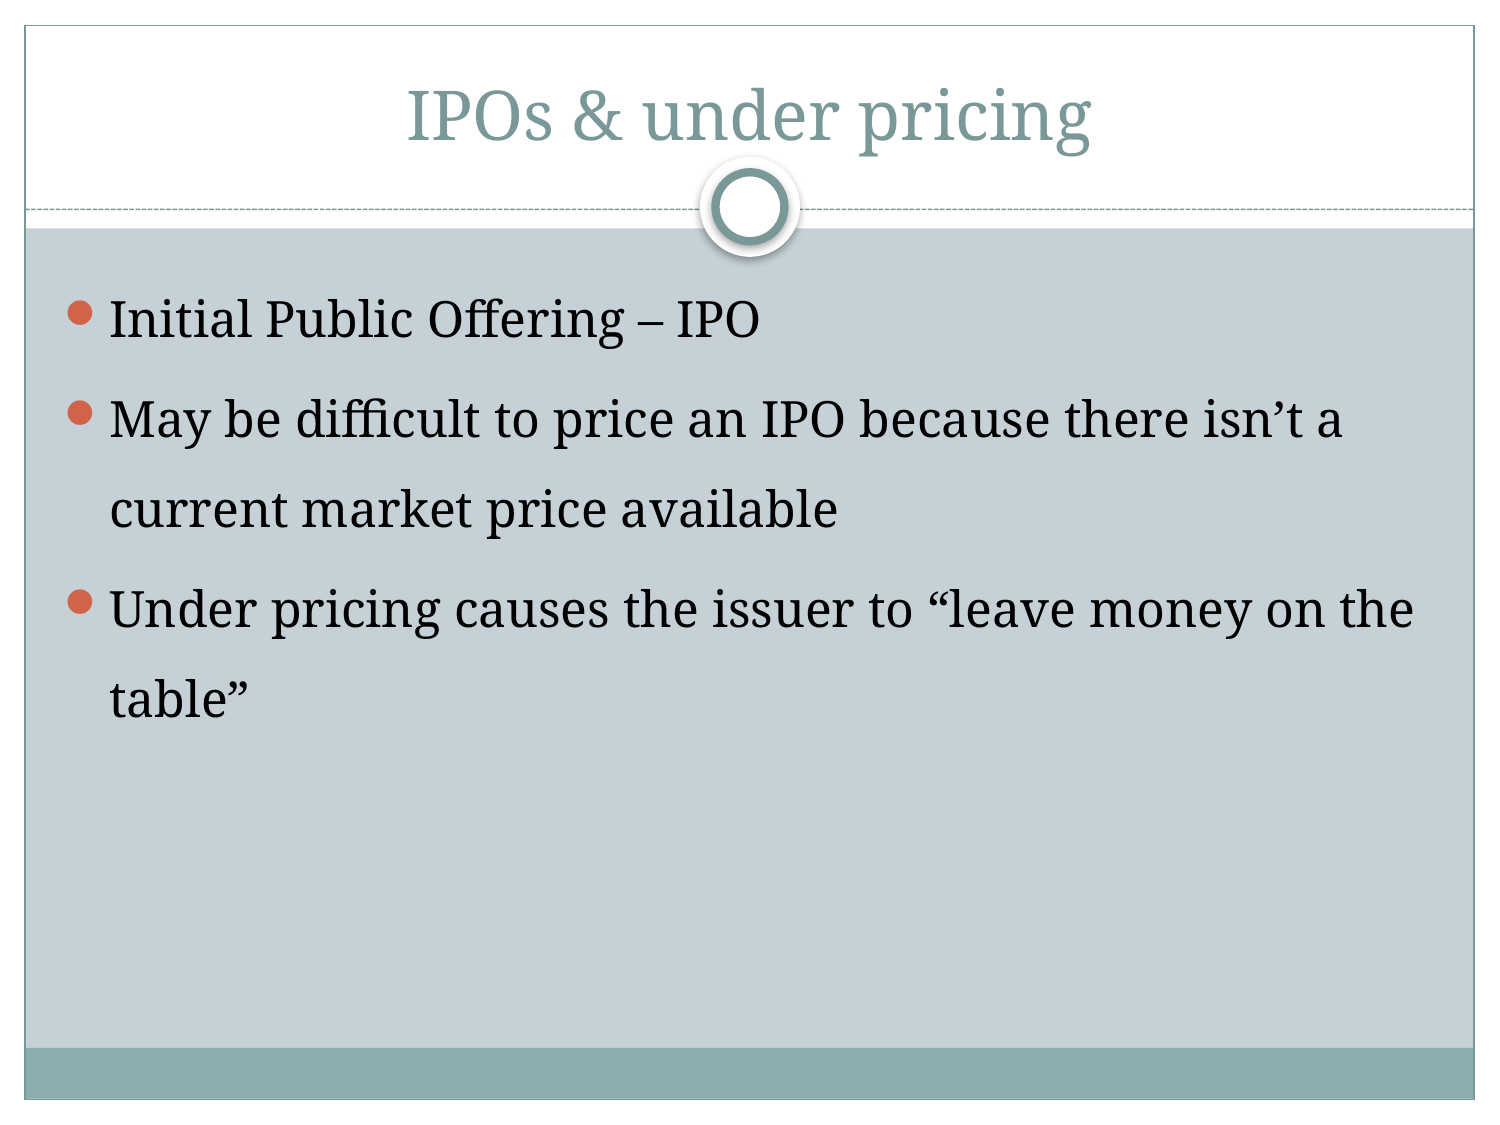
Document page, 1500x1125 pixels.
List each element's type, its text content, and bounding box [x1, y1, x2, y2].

title IPOs & under pricing [49, 37, 1450, 162]
list Initial Public Offering – IPO May be difficult to price an IPO because there isn’t a current market price available Under pricing causes the issuer to “leave money on the table” [49, 250, 1445, 1001]
